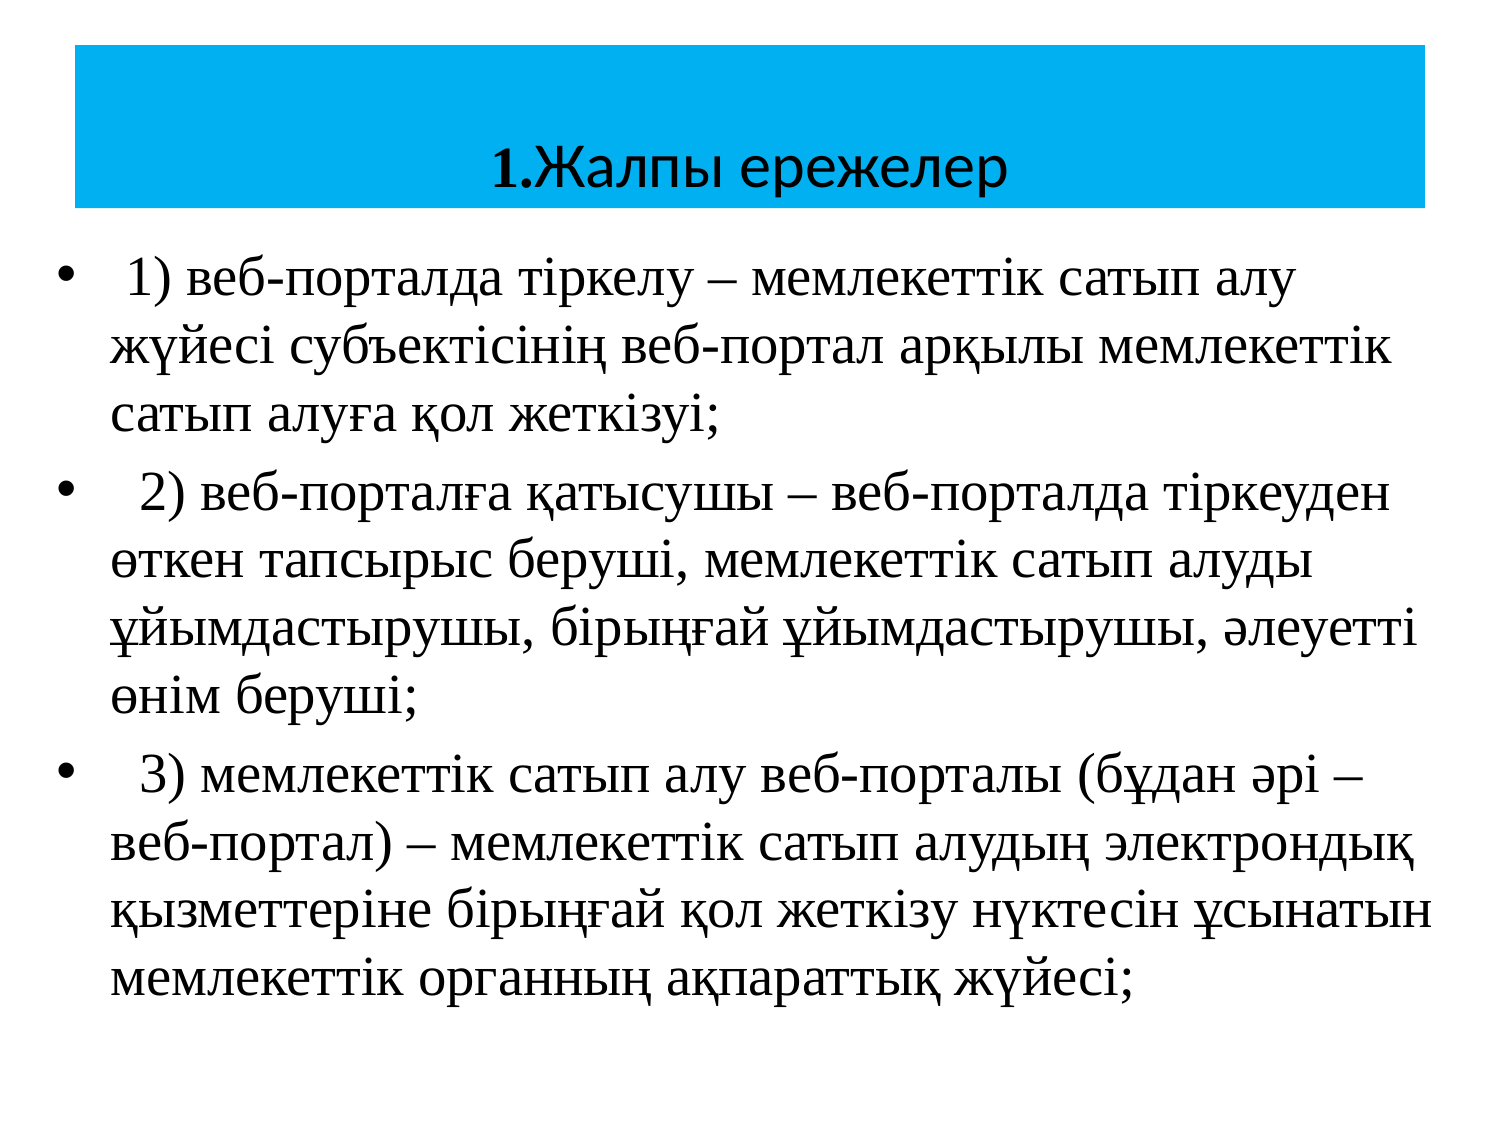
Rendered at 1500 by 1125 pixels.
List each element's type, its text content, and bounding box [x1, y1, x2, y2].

title 1.Жалпы ережелер [75, 45, 1425, 209]
list 1) веб-порталда тіркелу – мемлекеттік сатып алу жүйесі субъектісінің веб-портал арқылы мемлекеттік сатып алуға қол жеткізуі; 2) веб-порталға қатысушы – веб-порталда тіркеуден өткен тапсырыс беруші, мемлекеттік сатып алуды ұйымдастырушы, бірыңғай ұйымдастырушы, әлеуетті өнім беруші; 3) мемлекеттік сатып алу веб-порталы (бұдан әрі – веб-портал) – мемлекеттік сатып алудың электрондық қызметтеріне бірыңғай қол жеткізу нүктесін ұсынатын мемлекеттік органның ақпараттық жүйесі; [41, 231, 1467, 1071]
